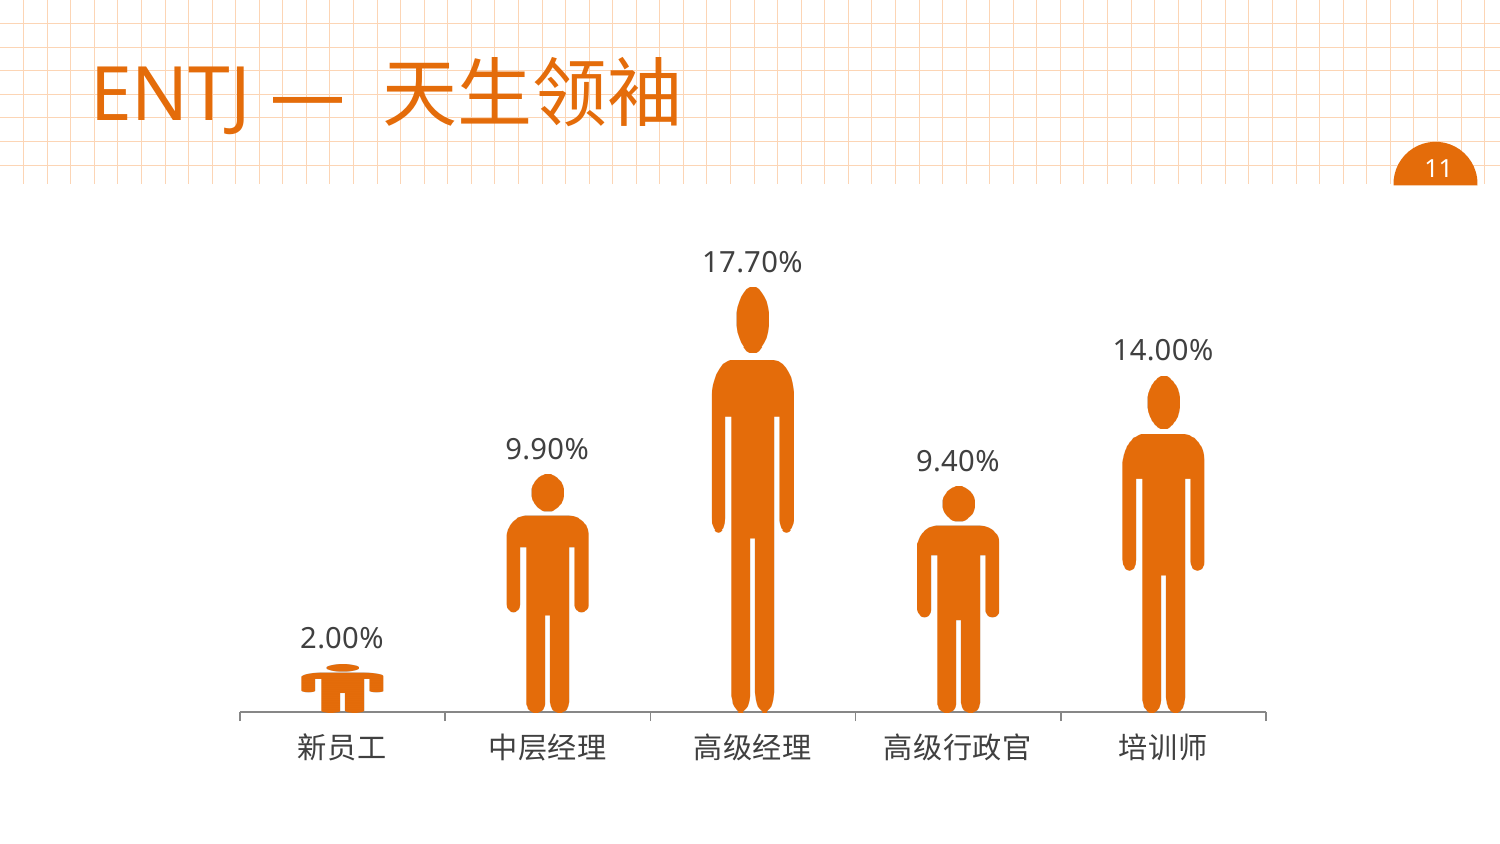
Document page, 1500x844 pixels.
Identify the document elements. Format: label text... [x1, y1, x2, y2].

chart [218, 220, 1288, 780]
title ENTJ — 天生领袖 [75, 20, 1425, 161]
slide_number 11 [1388, 152, 1483, 186]
